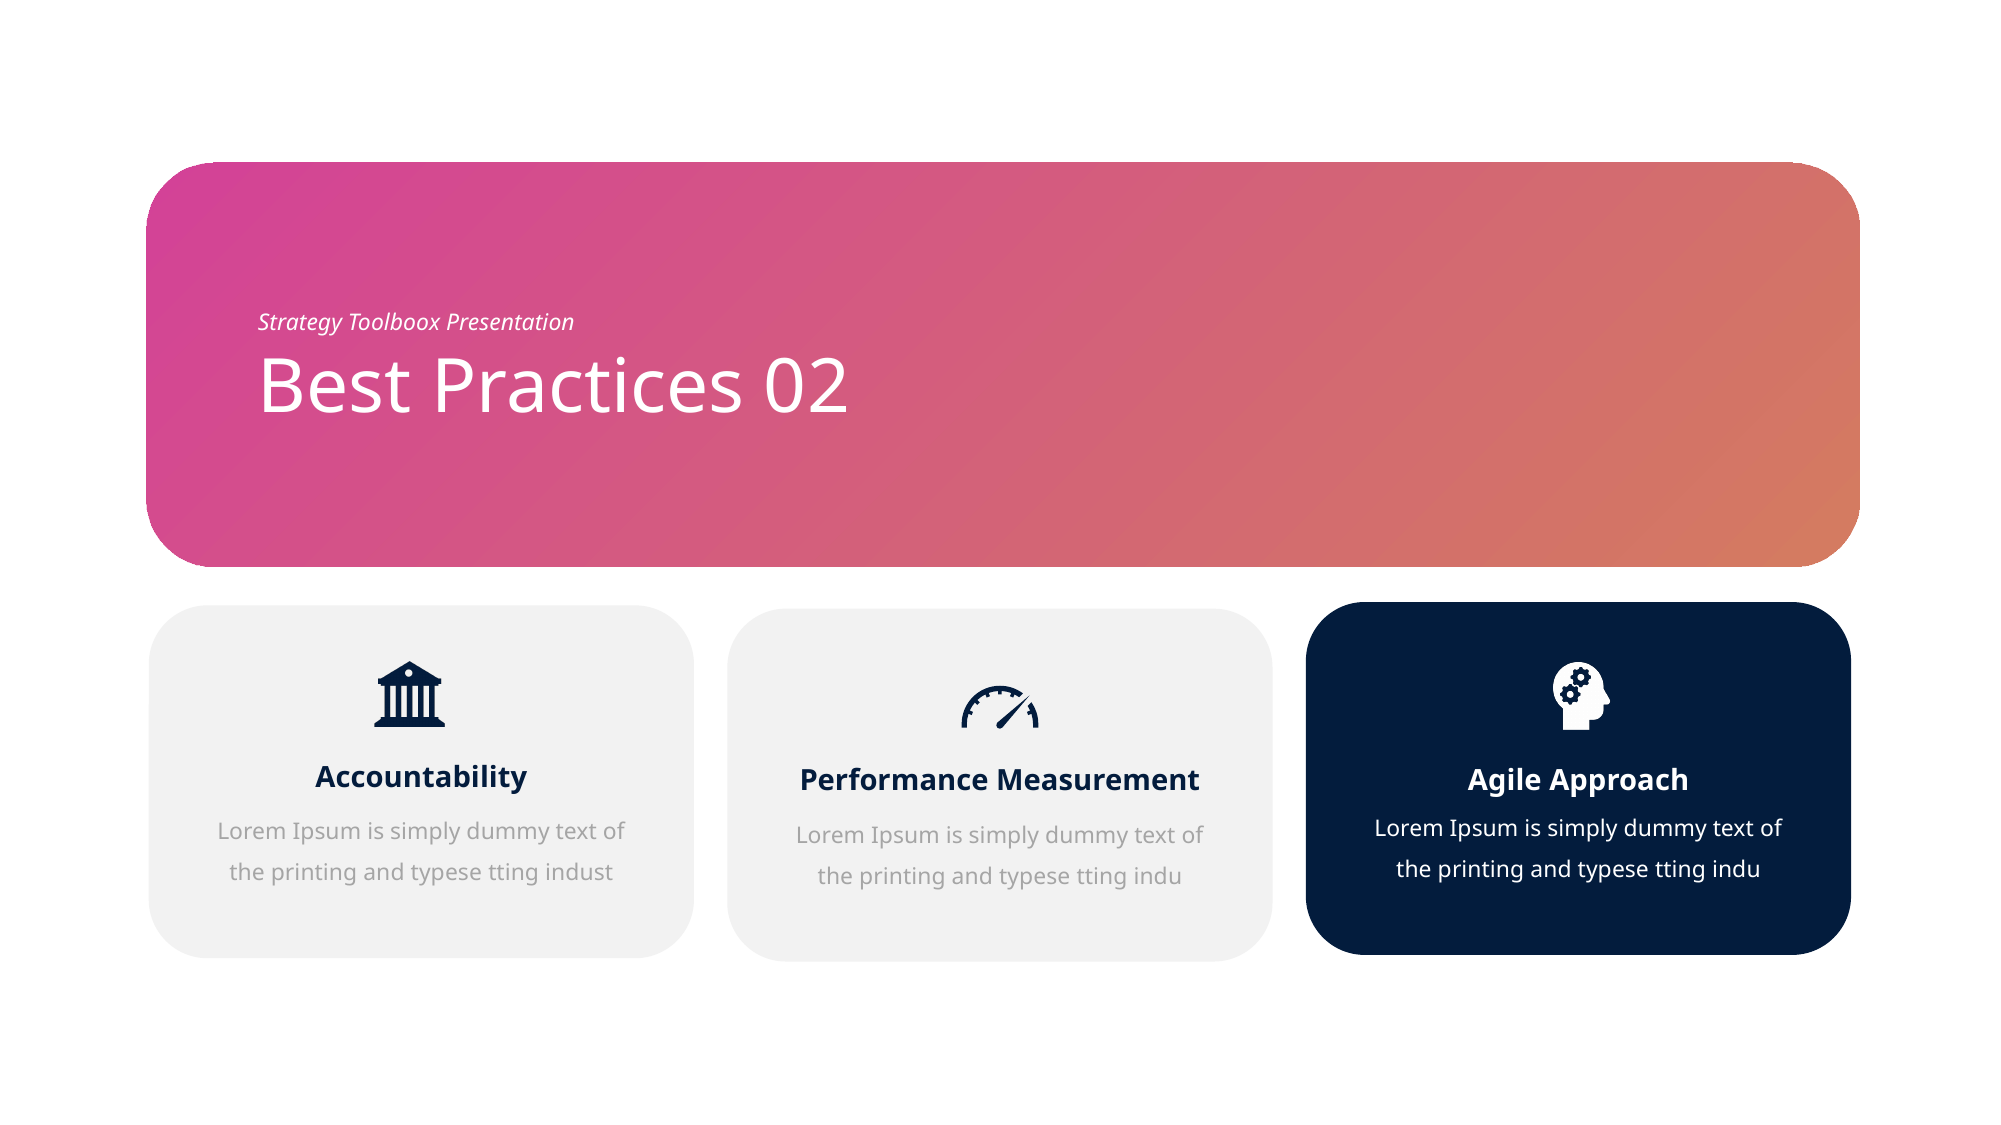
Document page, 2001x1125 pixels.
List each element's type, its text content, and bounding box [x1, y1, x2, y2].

text_box [147, 604, 695, 733]
text_box Performance Measurement [710, 736, 1290, 804]
text_box [1304, 804, 1853, 956]
text_box [147, 801, 695, 960]
text_box Lorem Ipsum is simply dummy text of the printing and typese tting indu [1353, 804, 1804, 890]
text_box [961, 685, 1039, 729]
text_box [726, 607, 1274, 736]
text_box Agile Approach [1290, 736, 1868, 804]
text_box Accountability [132, 733, 711, 801]
text_box Lorem Ipsum is simply dummy text of the printing and typese tting indust [196, 801, 647, 893]
picture [1541, 657, 1622, 738]
picture [146, 162, 1860, 567]
text_box [1304, 600, 1853, 736]
text_box Lorem Ipsum is simply dummy text of the printing and typese tting indu [774, 804, 1226, 897]
picture [365, 650, 454, 738]
text_box [726, 804, 1274, 963]
